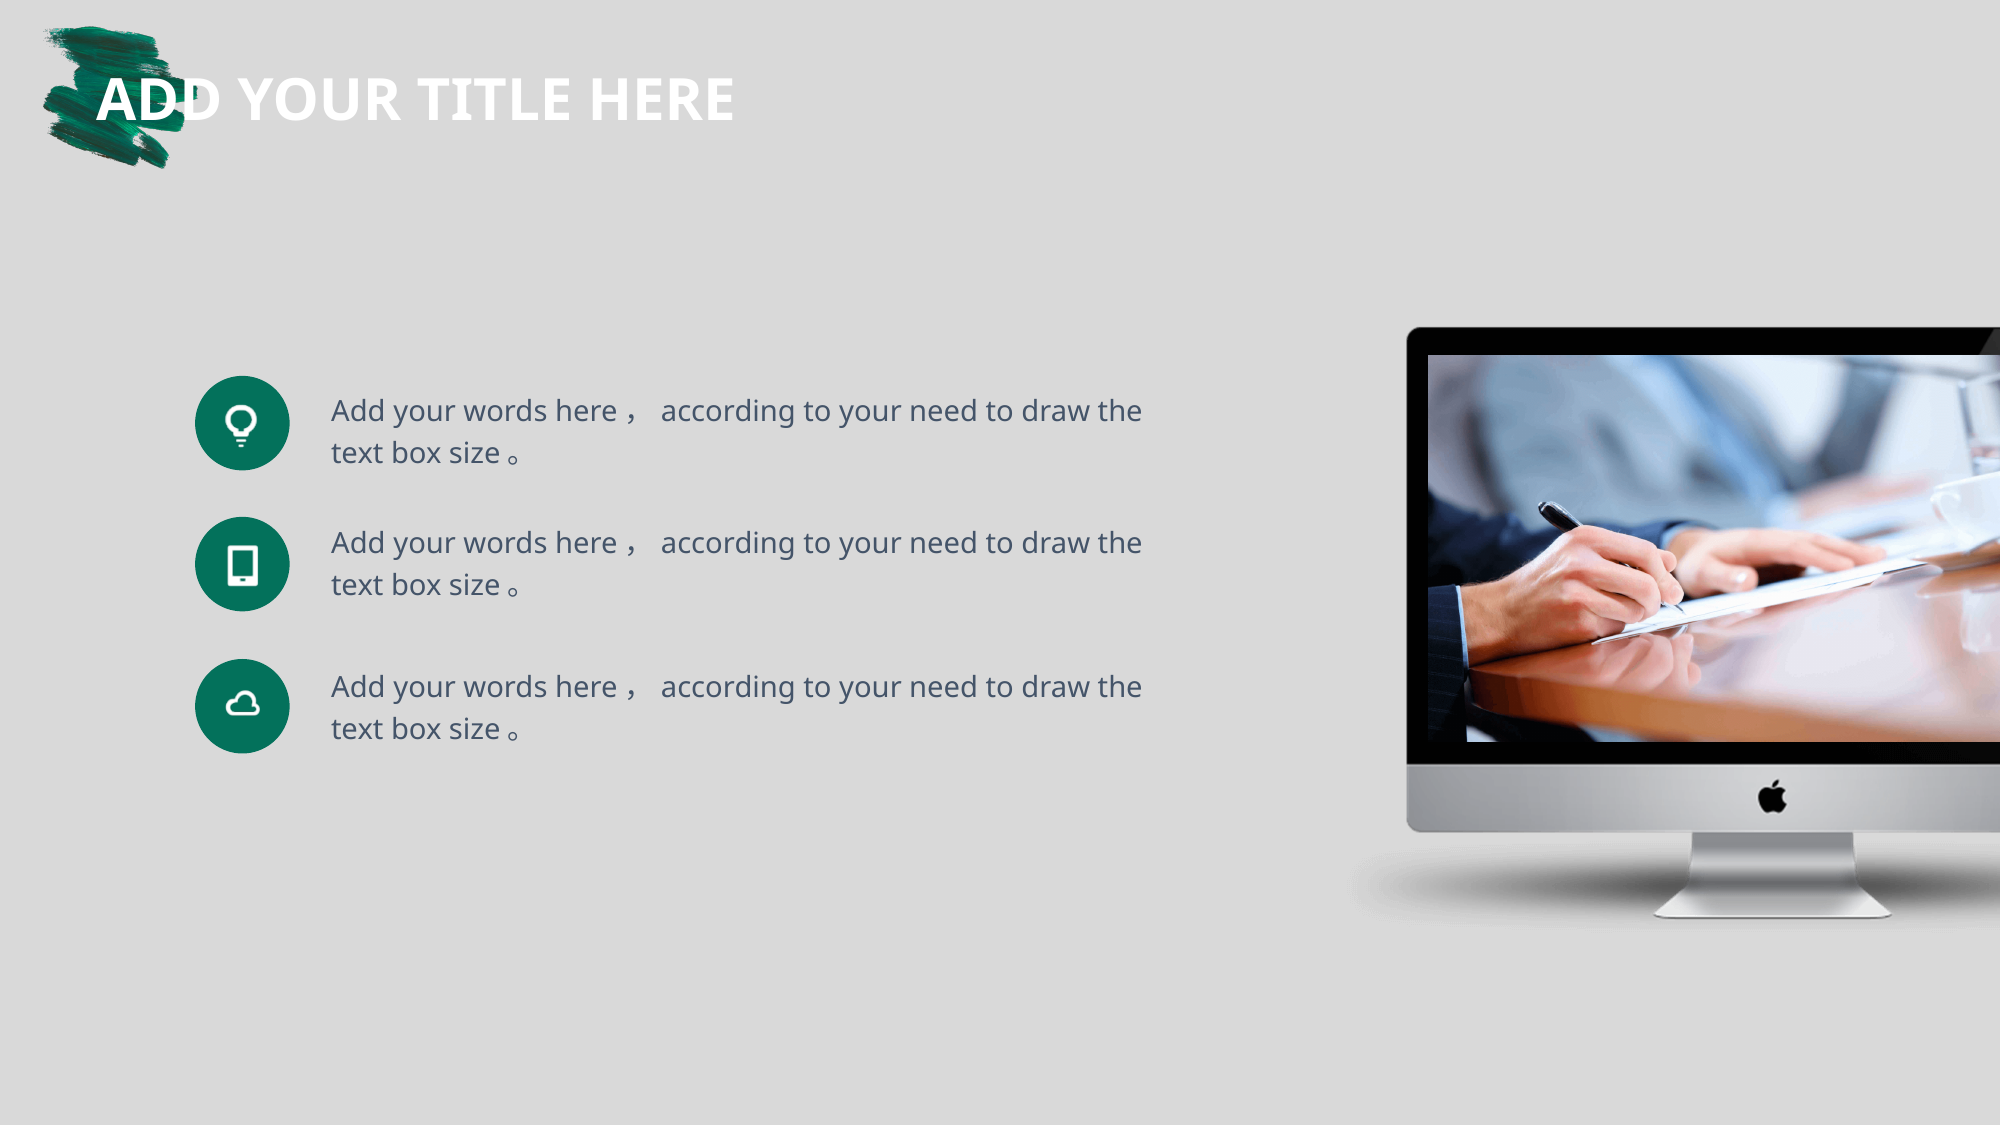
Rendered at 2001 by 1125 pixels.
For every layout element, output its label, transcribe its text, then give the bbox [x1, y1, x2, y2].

text_box ADD YOUR TITLE HERE [199, 54, 793, 140]
picture [42, 26, 199, 169]
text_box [195, 375, 1163, 754]
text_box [1339, 284, 2000, 959]
